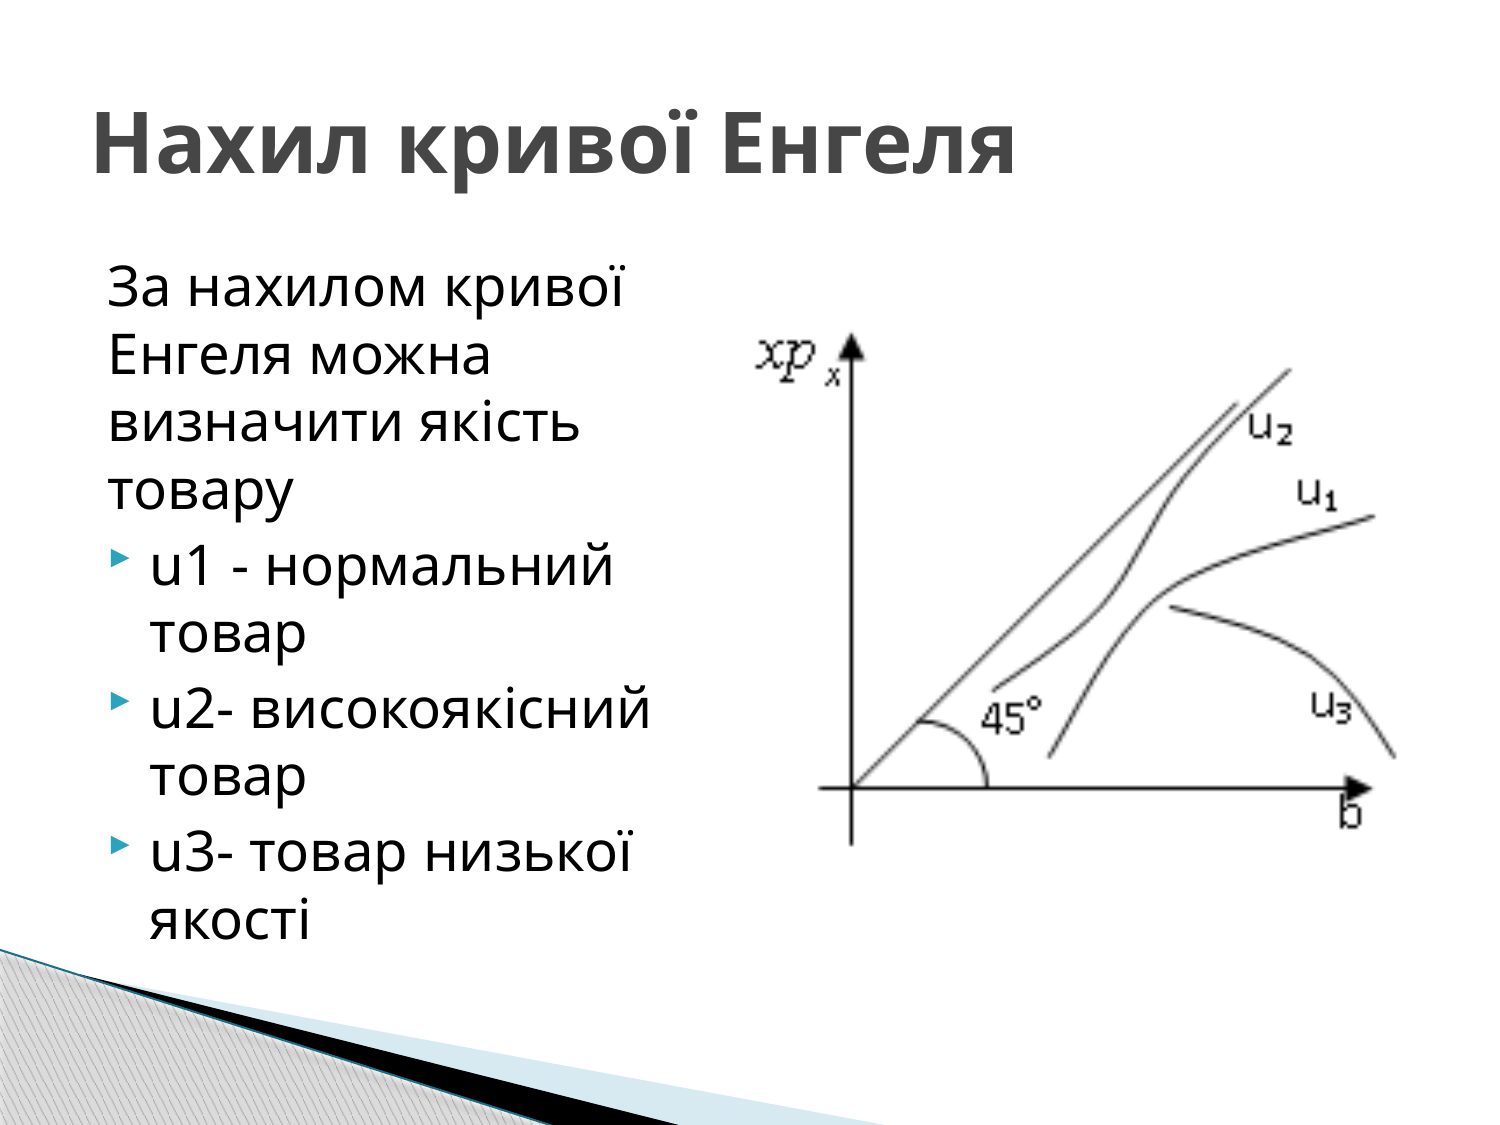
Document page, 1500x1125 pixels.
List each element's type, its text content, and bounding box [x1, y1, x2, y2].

title Нахил кривої Енгеля [75, 45, 1425, 233]
picture [749, 314, 1405, 854]
list За нахилом кривої Енгеля можна визначити якість товару u1 - нормальний товар u2- високоякісний товар u3- товар низької якості [75, 243, 750, 986]
